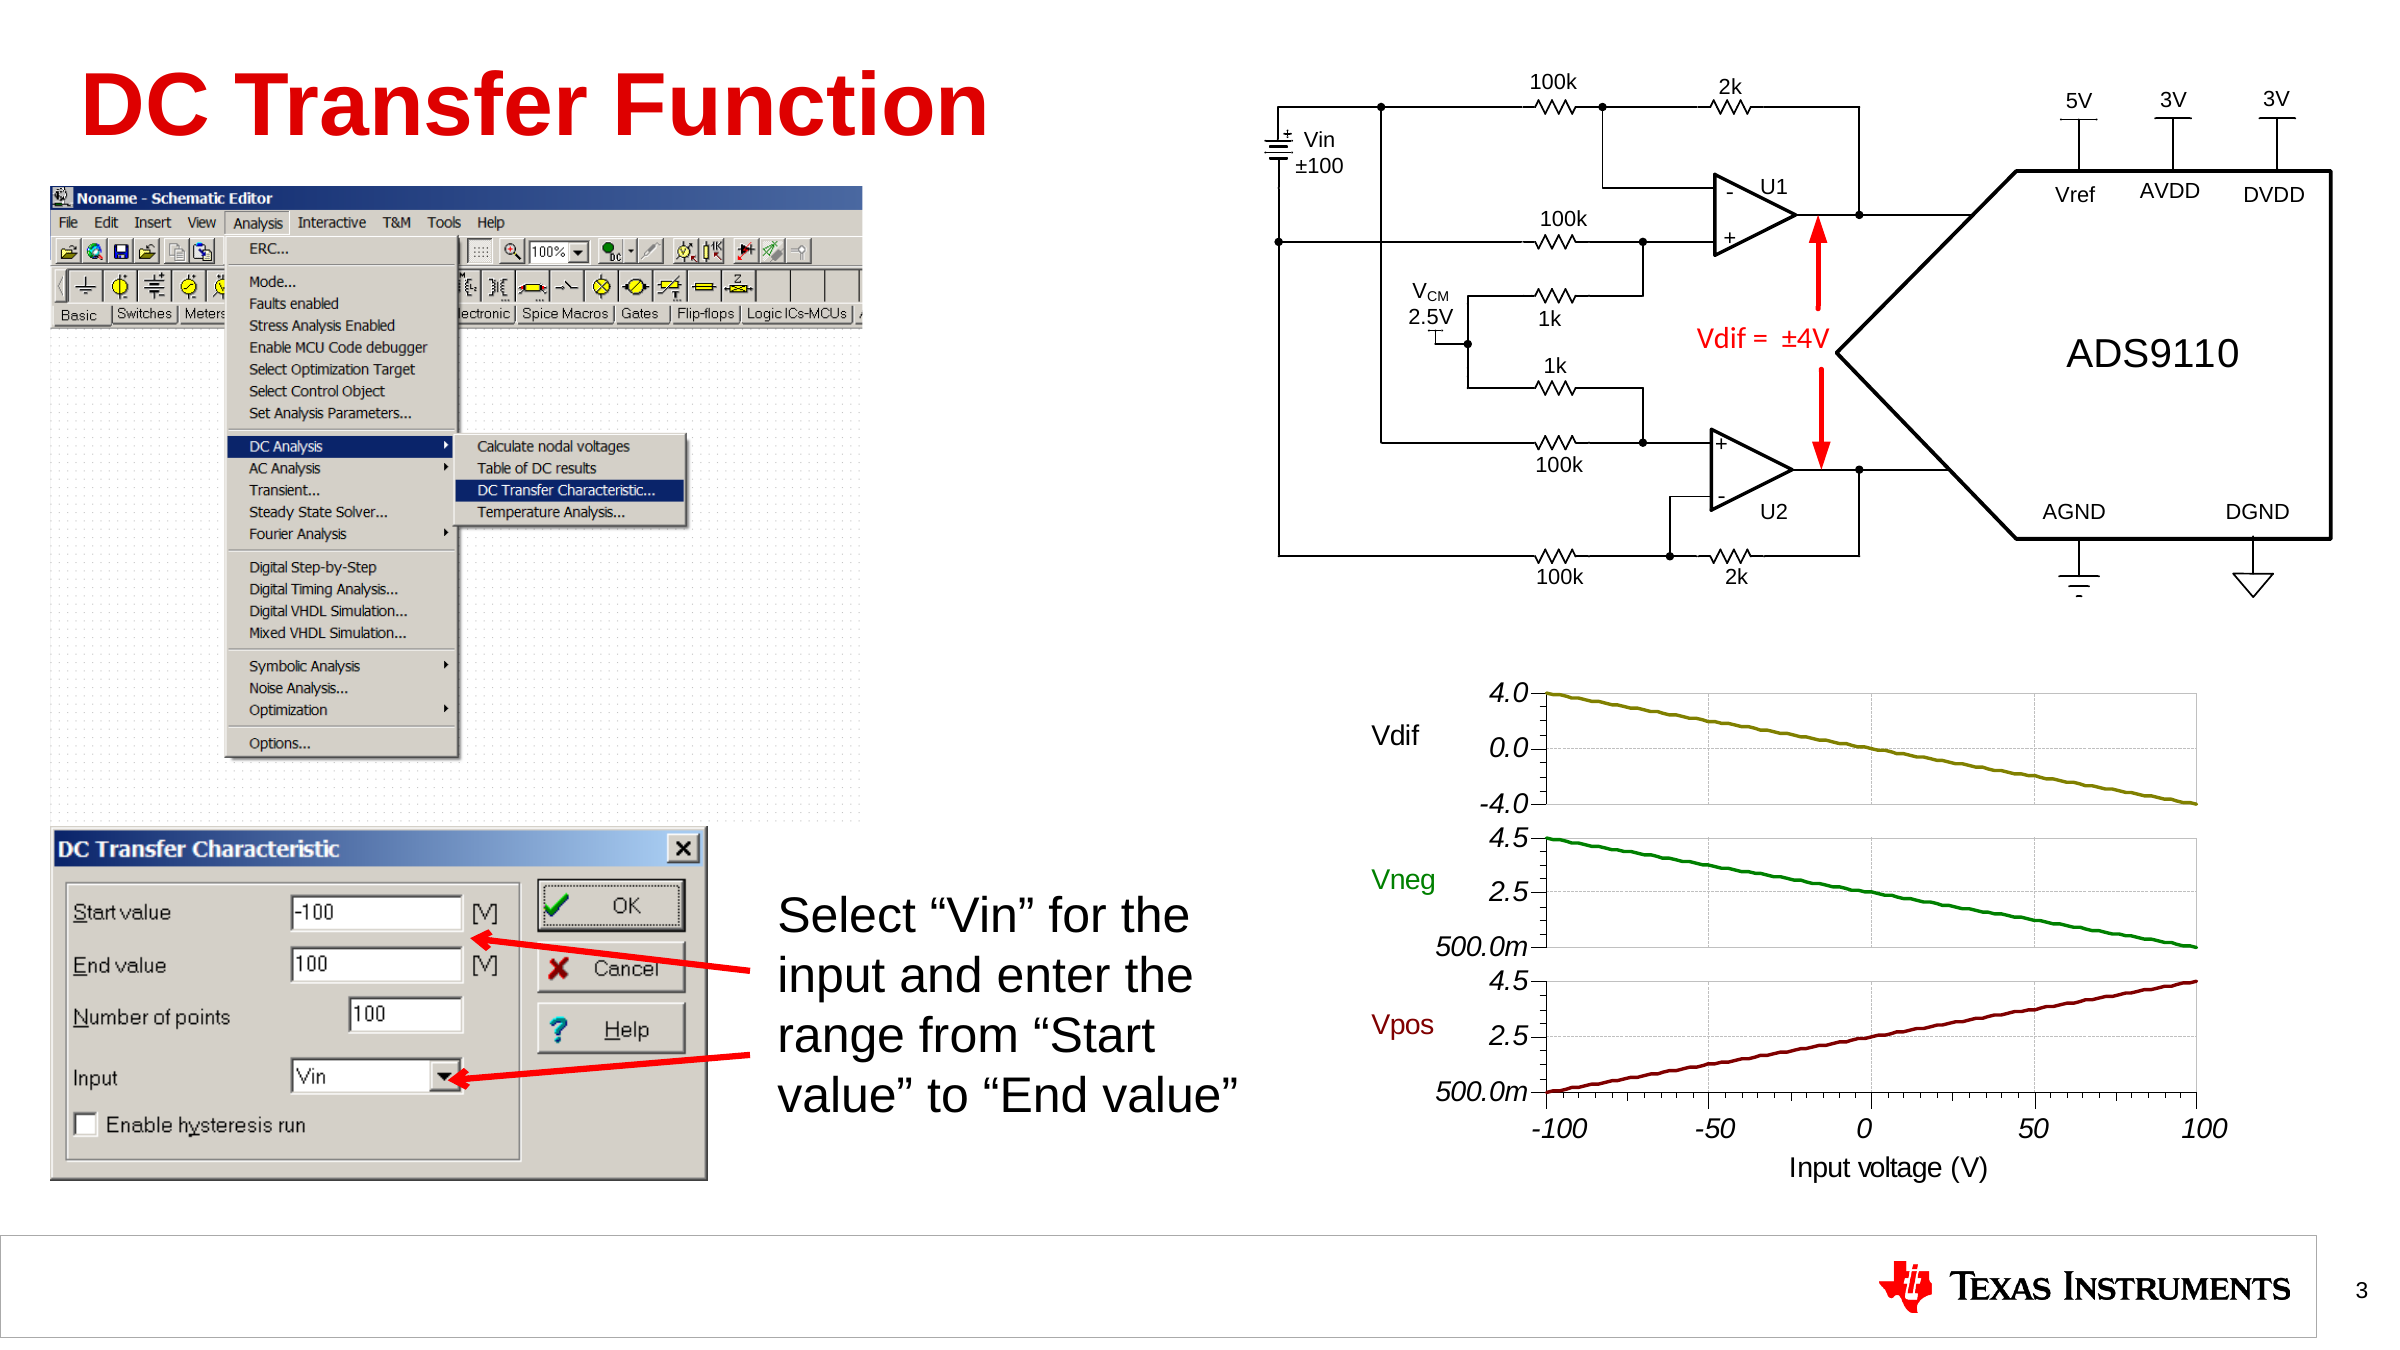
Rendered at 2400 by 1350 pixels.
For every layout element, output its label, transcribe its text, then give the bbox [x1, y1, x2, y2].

text_box Select “Vin” for the input and enter the range from “Start value” to “End value” [762, 874, 1257, 1130]
title DC Transfer Function [60, 27, 2282, 189]
picture [49, 185, 863, 1182]
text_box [447, 1054, 751, 1081]
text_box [1262, 62, 2335, 1208]
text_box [469, 937, 751, 972]
picture [1879, 1307, 2290, 1313]
picture [1879, 1261, 2290, 1265]
slide_number 3 [1828, 1265, 2389, 1307]
